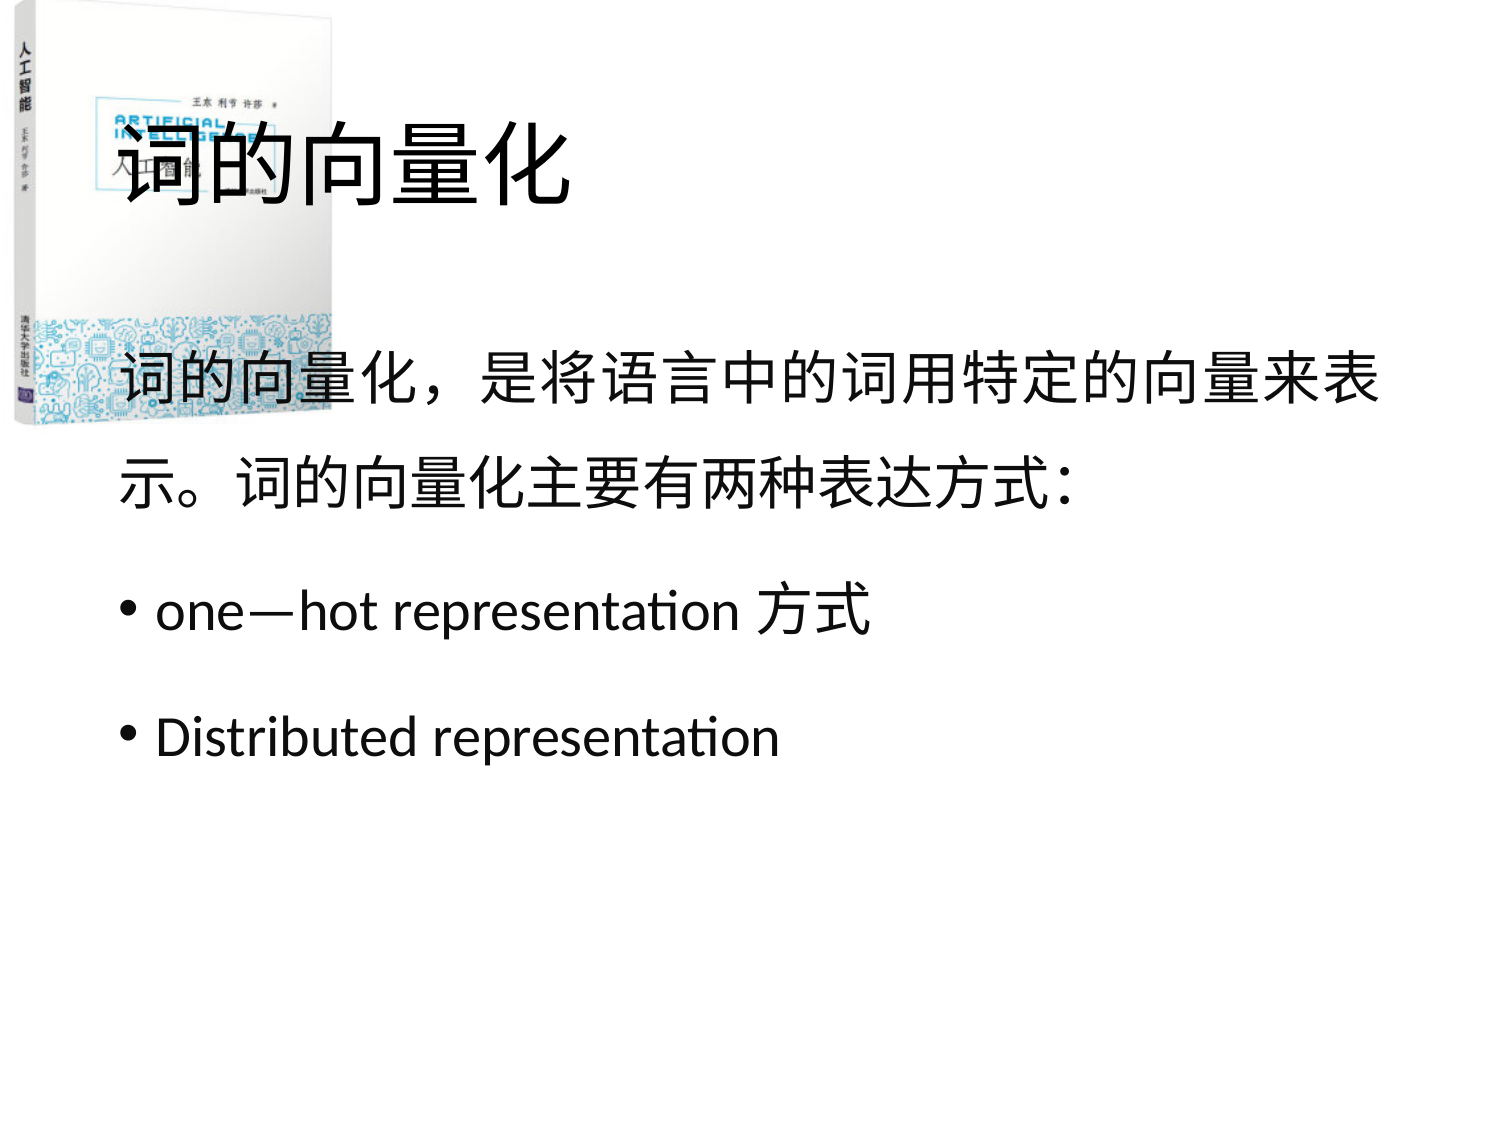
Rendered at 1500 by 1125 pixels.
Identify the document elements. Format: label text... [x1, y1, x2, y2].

list 词的向量化，是将语言中的词用特定的向量来表示。词的向量化主要有两种表达方式： one—hot representation方式 Distributed representation [103, 299, 1397, 1014]
picture [0, 0, 393, 443]
title 词的向量化 [103, 59, 1397, 278]
